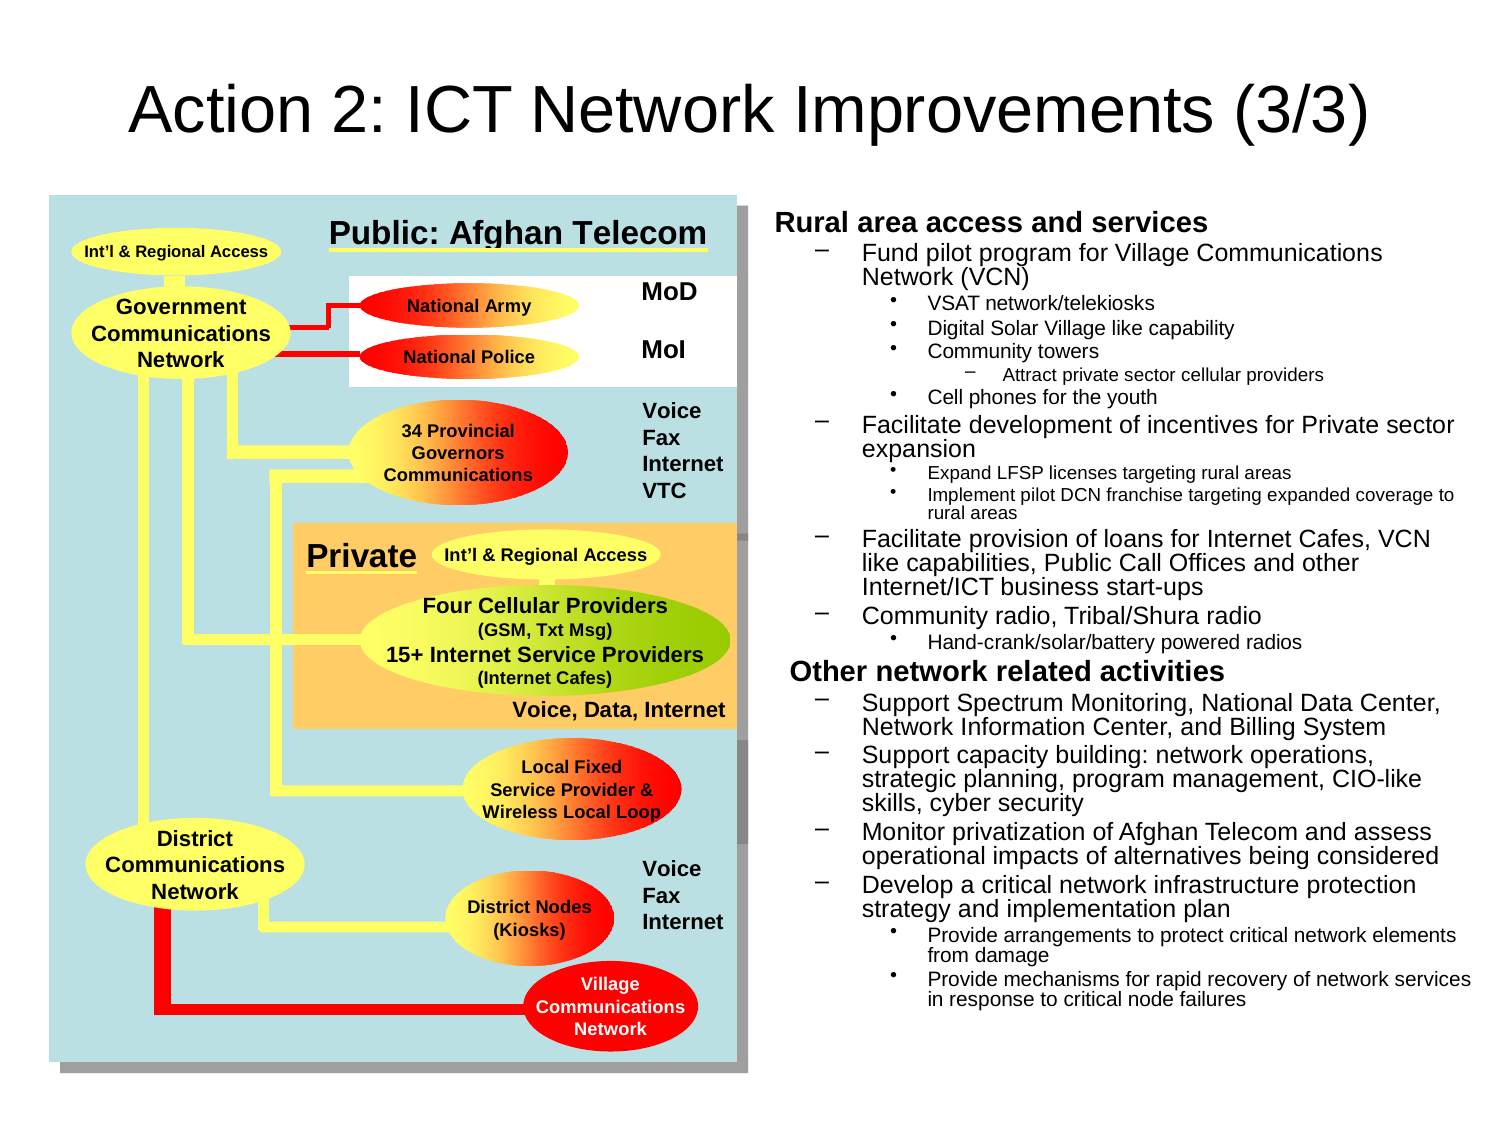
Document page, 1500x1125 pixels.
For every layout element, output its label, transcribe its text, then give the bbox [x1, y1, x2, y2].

picture [48, 194, 751, 1076]
list Rural area access and services Fund pilot program for Village Communications Network (VCN) VSAT network/telekiosks Digital Solar Village like capability Community towers Attract private sector cellular providers Cell phones for the youth Facilitate development of incentives for Private sector expansion Expand LFSP licenses targeting rural areas Implement pilot DCN franchise targeting expanded coverage to rural areas Facilitate provision of loans for Internet Cafes, VCN like capabilities, Public Call Offices and other Internet/ICT business start-ups Community radio, Tribal/Shura radio Hand-crank/solar/battery powered radios Other network related activities Support Spectrum Monitoring, National Data Center, Network Information Center, and Billing System Support capacity building: network operations, strategic planning, program management, CIO-like skills, cyber security Monitor privatization of Afghan Telecom and assess operational impacts of alternatives being considered Develop a critical network infrastructure protection strategy and implementation plan Provide arrangements to protect critical network elements from damage Provide mechanisms for rapid recovery of network services in response to critical node failures [755, 202, 1488, 1076]
title Action 2: ICT Network Improvements (3/3) [49, 24, 1451, 188]
